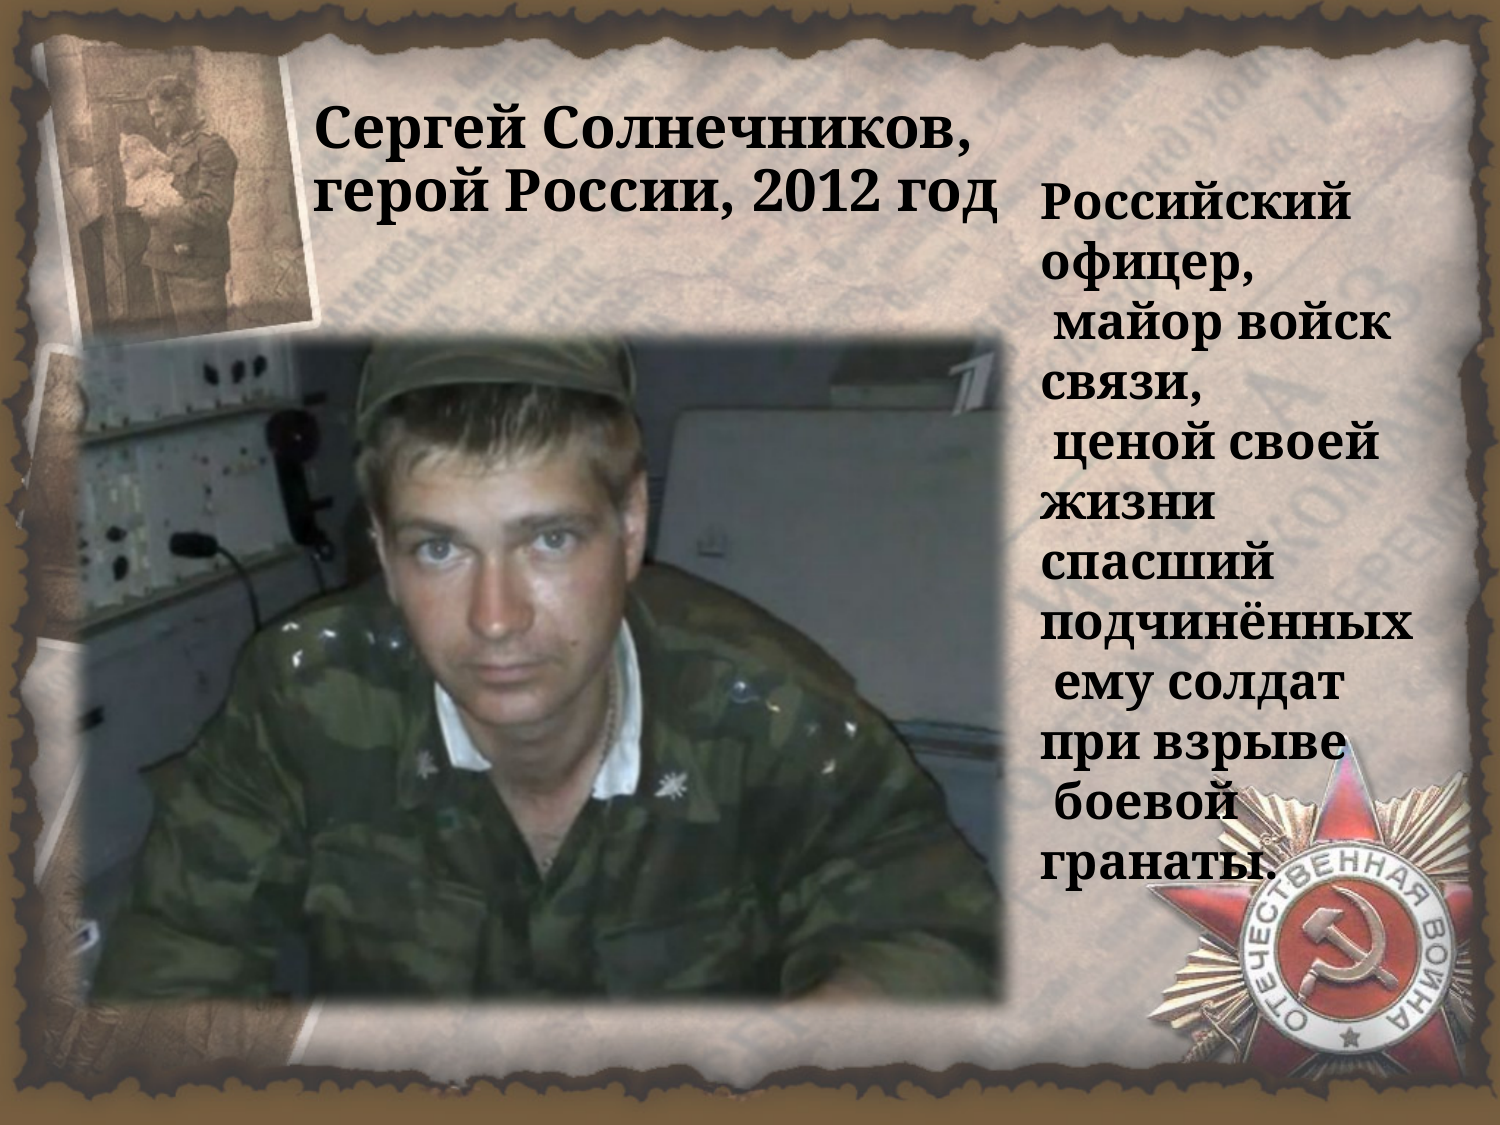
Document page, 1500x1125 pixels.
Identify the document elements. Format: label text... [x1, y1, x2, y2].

picture [60, 318, 1022, 1022]
text_box Российский офицер, майор войск связи, ценой своей жизни спасший подчинённых ему солдат при взрыве боевой гранаты. [1025, 162, 1464, 897]
title Сергей Солнечников, герой России, 2012 год [298, 59, 1397, 263]
